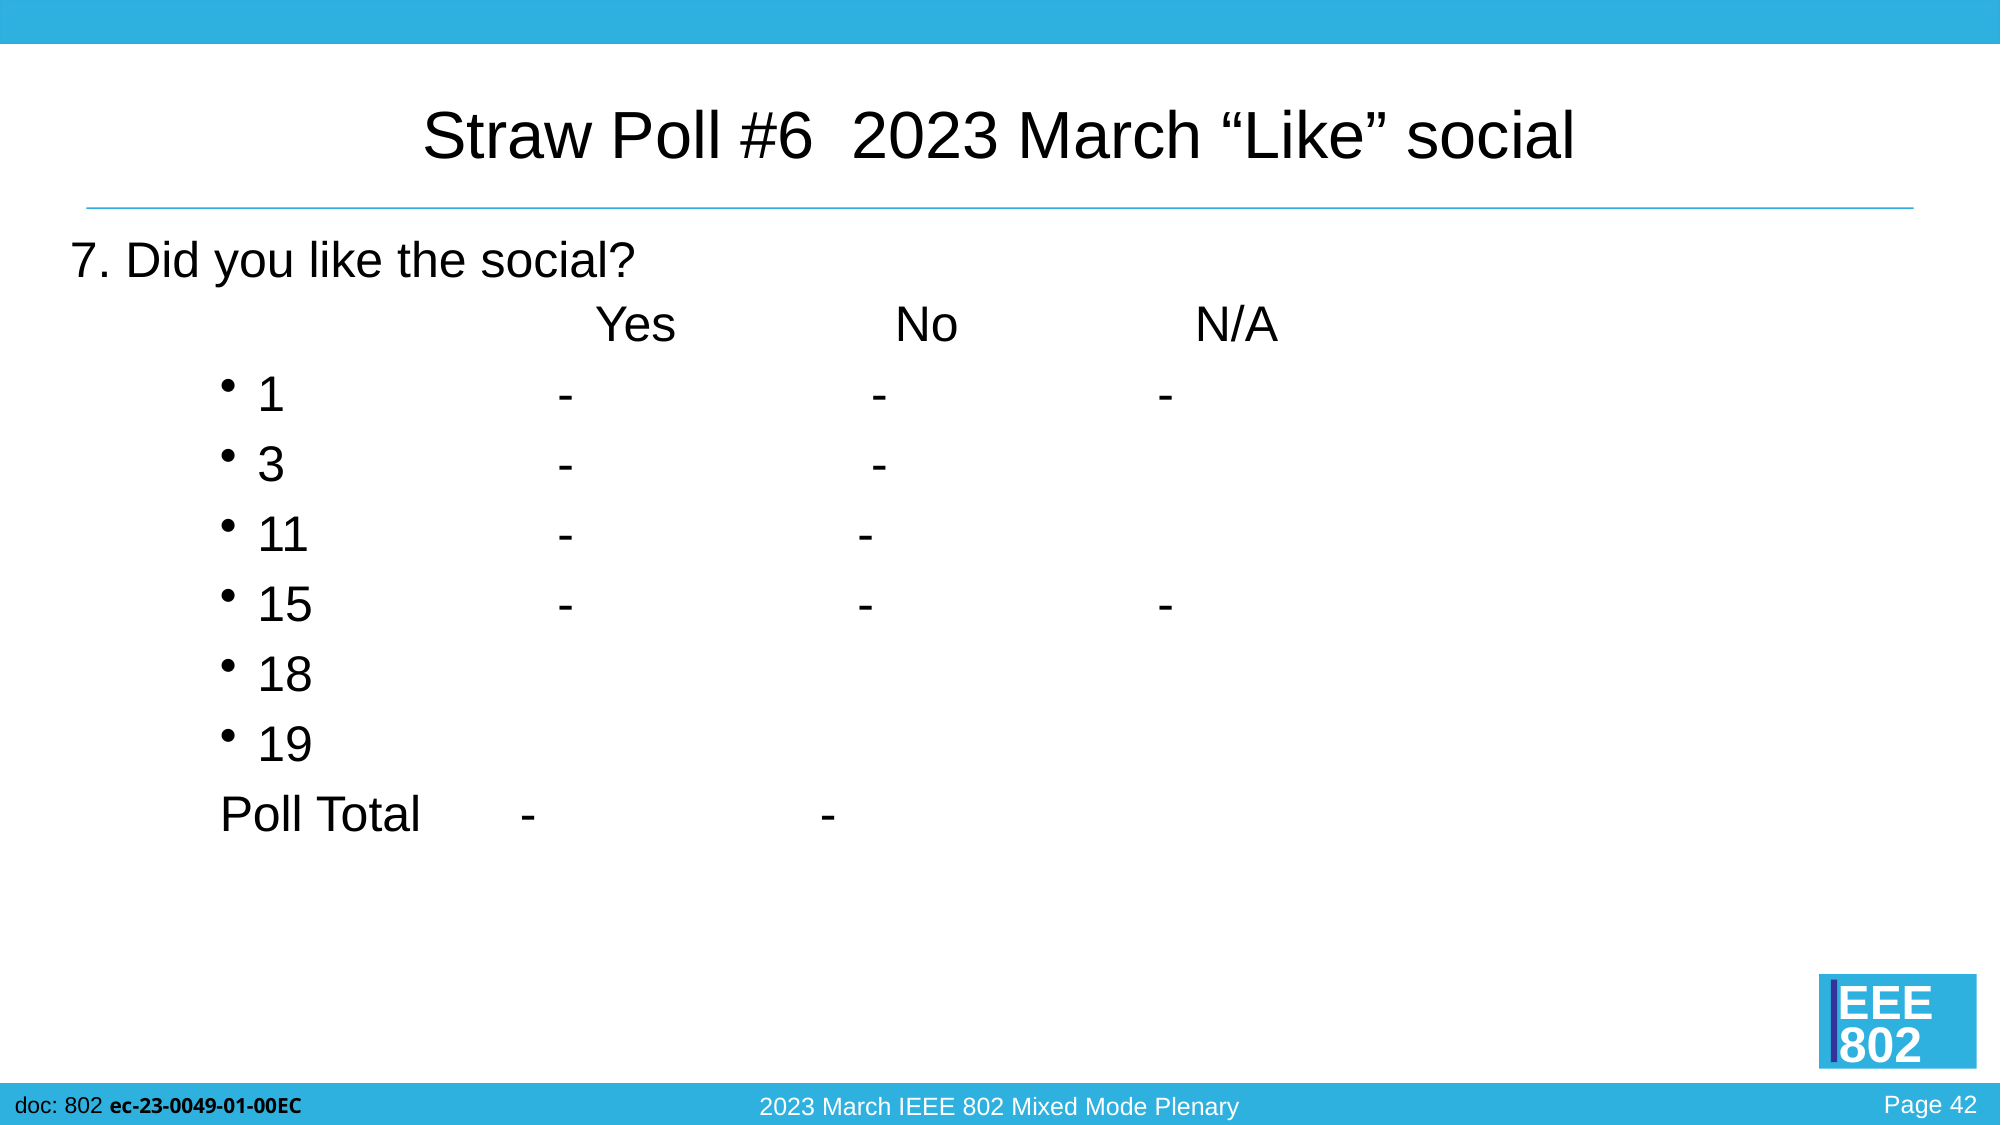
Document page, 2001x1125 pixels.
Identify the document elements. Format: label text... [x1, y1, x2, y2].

list 7. Did you like the social? Yes No N/A 1 - - - 3 - - 11 - - 15 - - - 18 19 Poll Total - - [54, 220, 1855, 963]
title Straw Poll #6 2023 March “Like” social [99, 66, 1900, 197]
